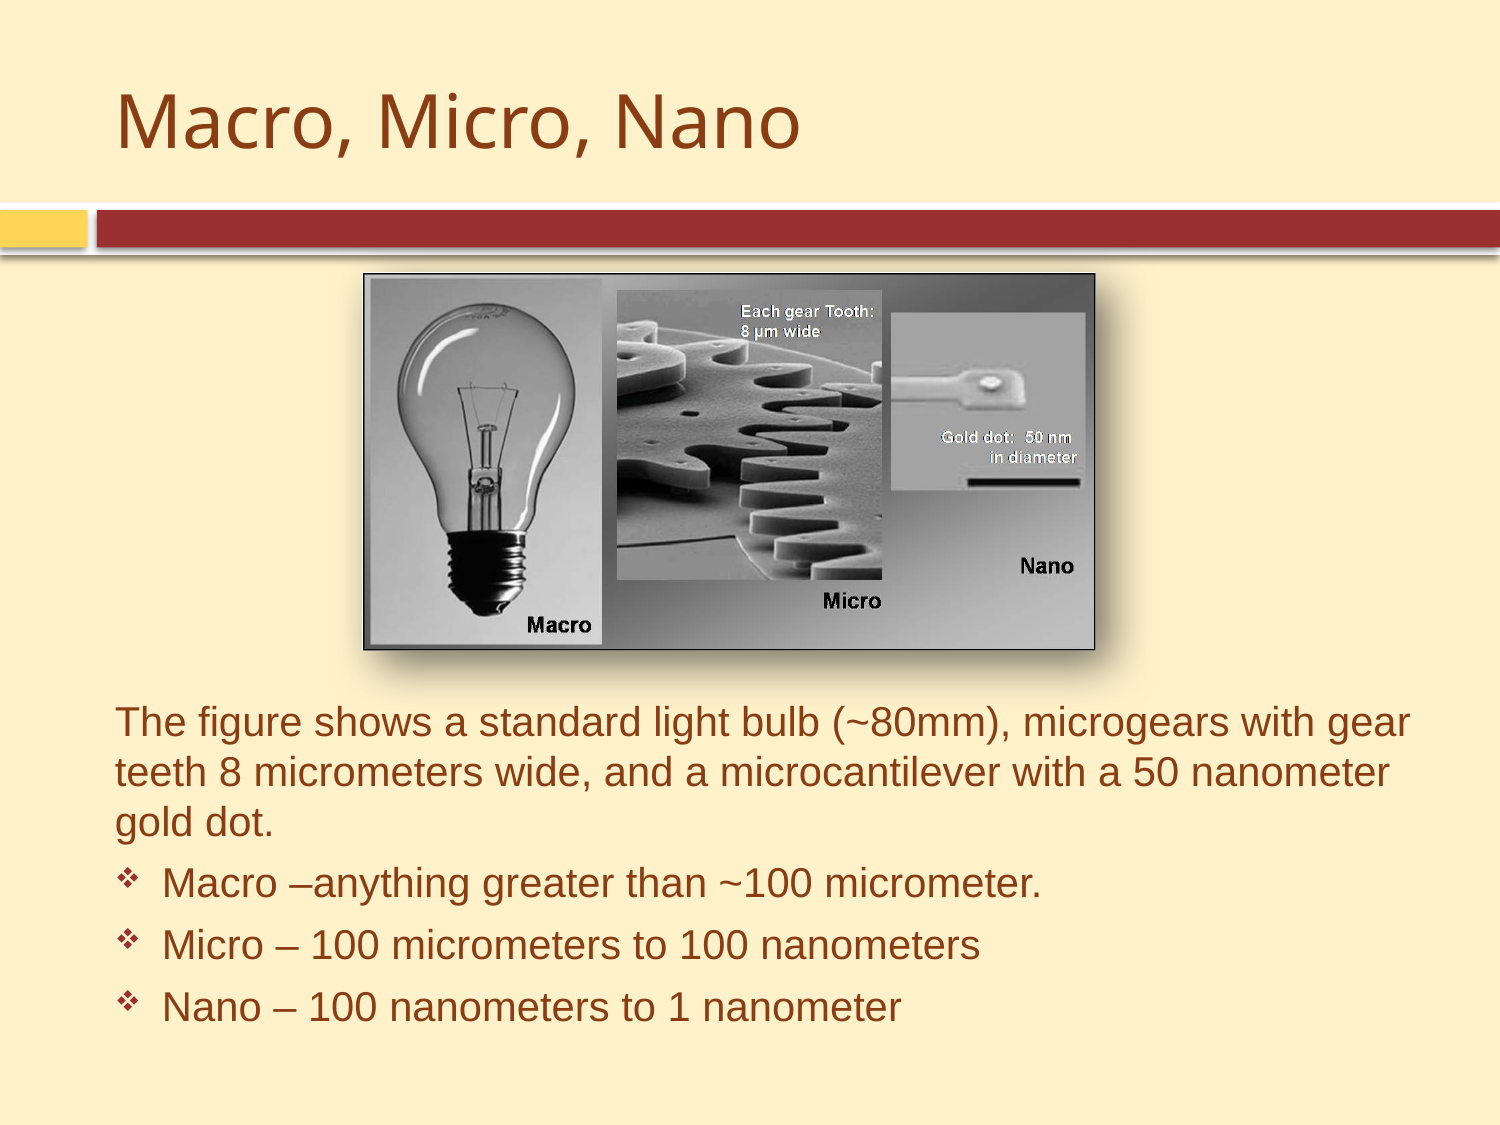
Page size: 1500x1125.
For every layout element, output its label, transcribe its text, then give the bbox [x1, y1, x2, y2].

picture [362, 272, 1096, 651]
title Macro, Micro, Nano [99, 37, 1438, 200]
list The figure shows a standard light bulb (~80mm), microgears with gear teeth 8 micrometers wide, and a microcantilever with a 50 nanometer gold dot. Macro –anything greater than ~100 micrometer. Micro – 100 micrometers to 100 nanometers Nano – 100 nanometers to 1 nanometer [99, 687, 1461, 1062]
